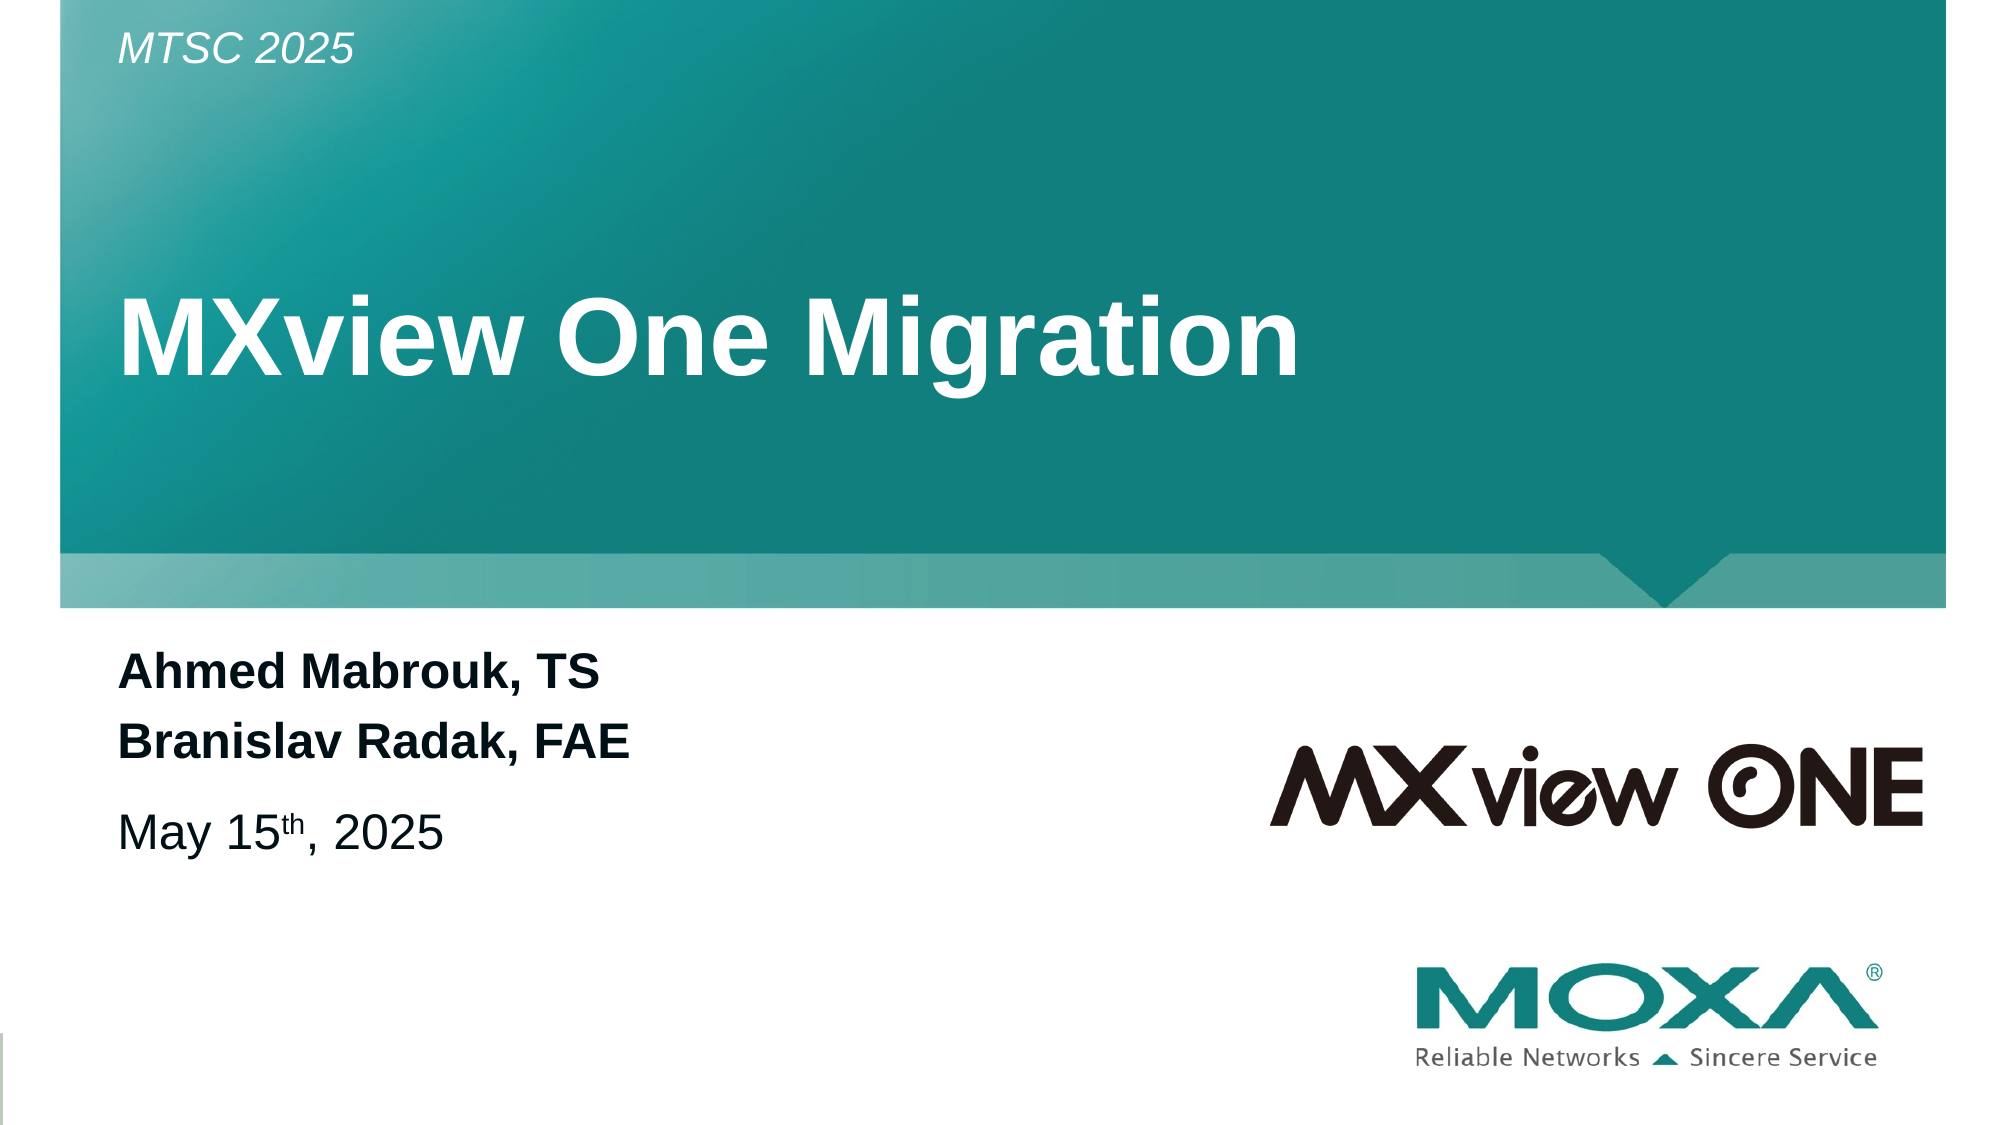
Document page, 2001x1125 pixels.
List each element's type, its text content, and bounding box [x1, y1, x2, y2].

list May 15th, 2025 [102, 803, 1496, 867]
picture [0, 0, 2000, 1125]
list Ahmed Mabrouk, TS Branislav Radak, FAE [102, 625, 1496, 776]
title MXview One Migration [102, 247, 1772, 405]
list MTSC 2025 [102, 11, 1756, 75]
